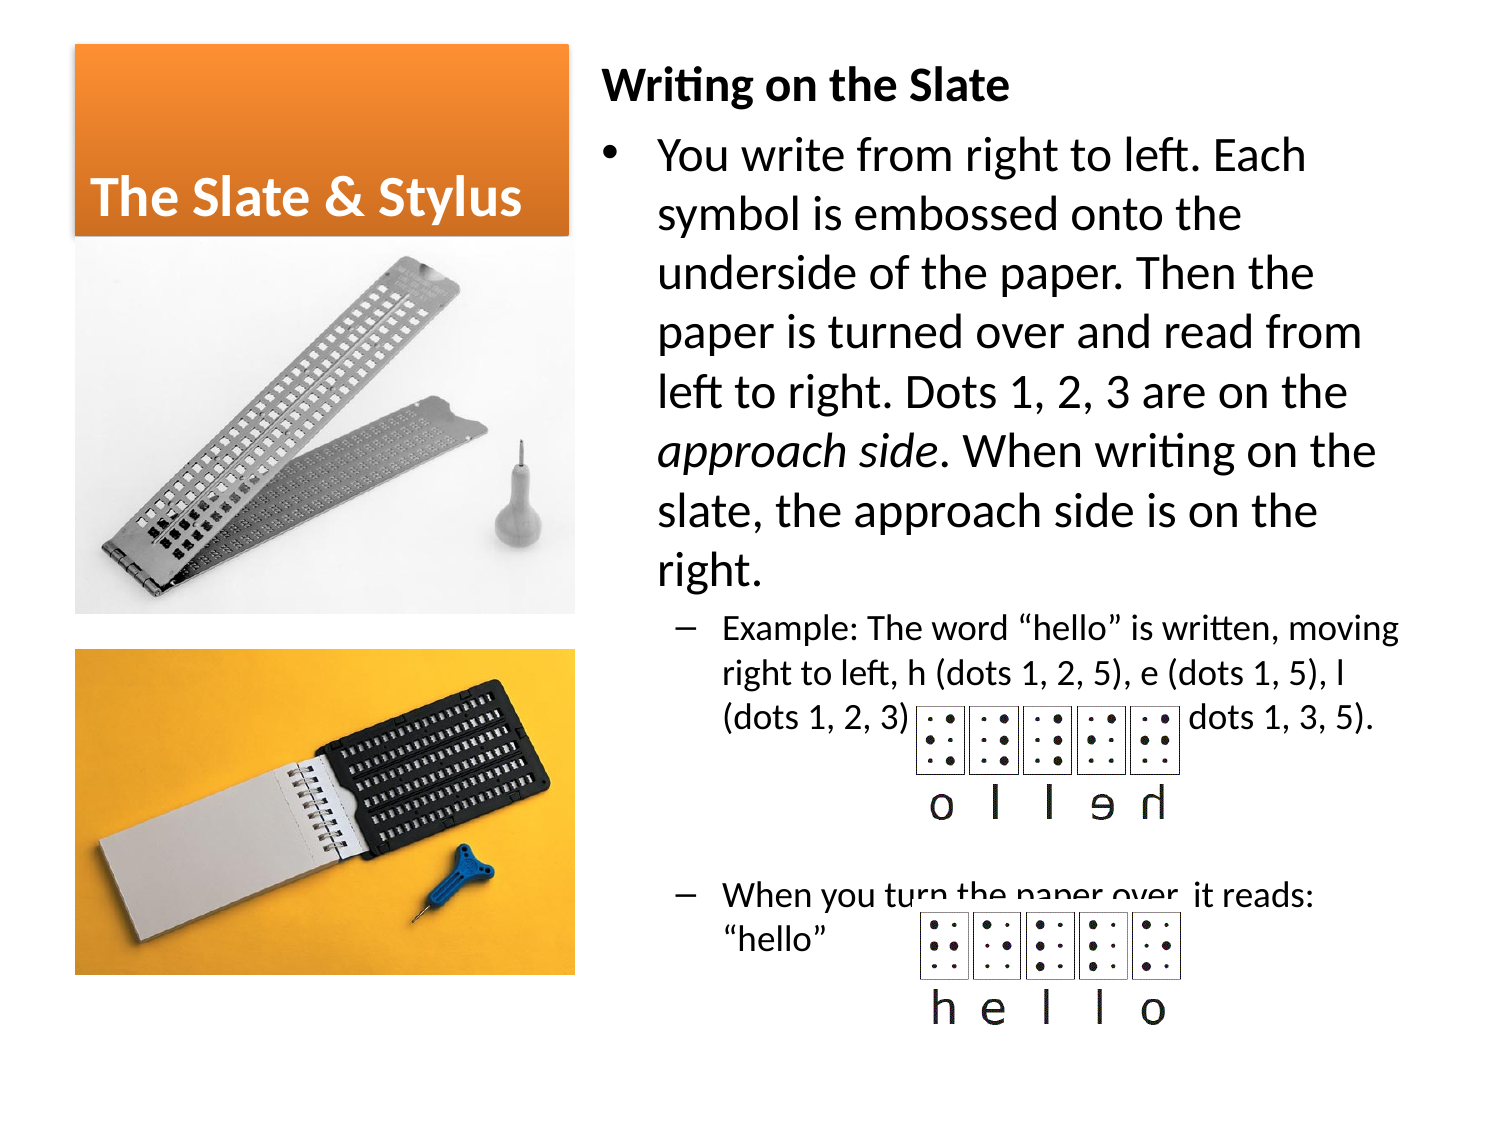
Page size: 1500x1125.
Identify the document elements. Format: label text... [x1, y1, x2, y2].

picture [912, 899, 1184, 1053]
picture [74, 237, 576, 614]
picture [74, 649, 576, 976]
title The Slate & Stylus [75, 44, 569, 235]
picture [912, 699, 1188, 833]
list Writing on the Slate You write from right to left. Each symbol is embossed onto the underside of the paper. Then the paper is turned over and read from left to right. Dots 1, 2, 3 are on the approach side. When writing on the slate, the approach side is on the right. Example: The word “hello” is written, moving right to left, h (dots 1, 2, 5), e (dots 1, 5), l (dots 1, 2, 3), l (dots 1, 2, 3), o (dots 1, 3, 5). When you turn the paper over, it reads: “hello” [586, 44, 1425, 1005]
